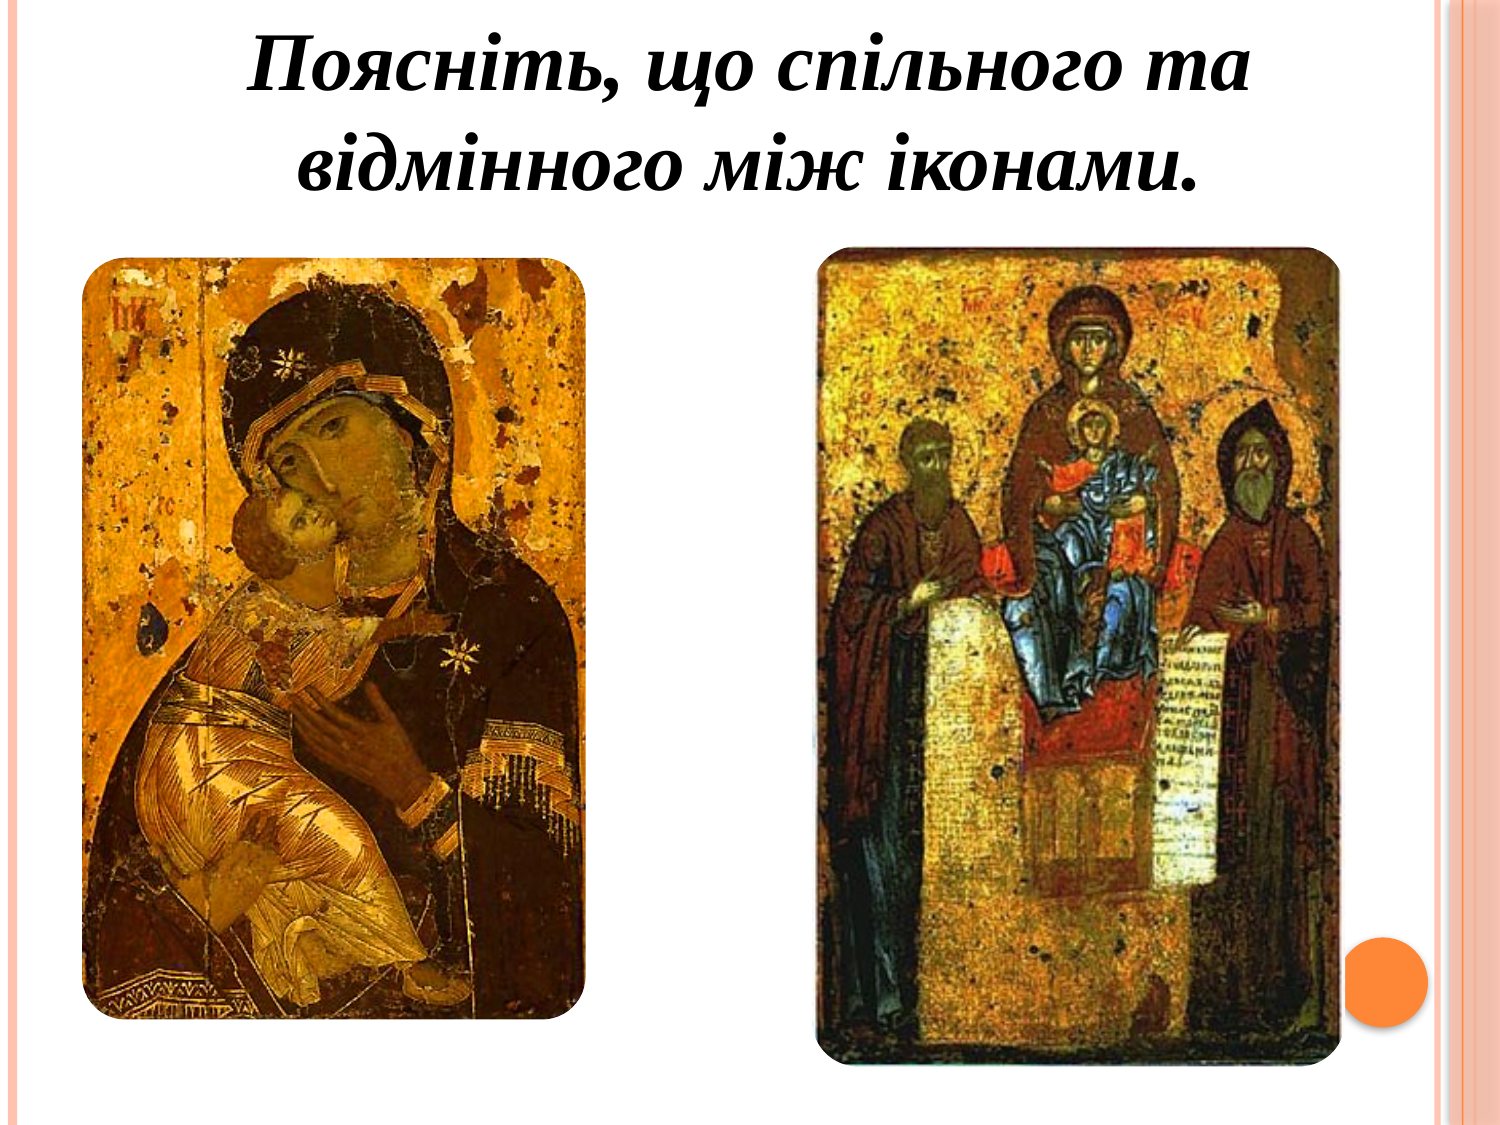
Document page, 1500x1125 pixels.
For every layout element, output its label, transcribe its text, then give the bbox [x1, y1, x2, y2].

text_box Поясніть, що спільного та відмінного між іконами. [35, 0, 1465, 215]
picture [81, 257, 587, 1020]
picture [811, 245, 1346, 1067]
